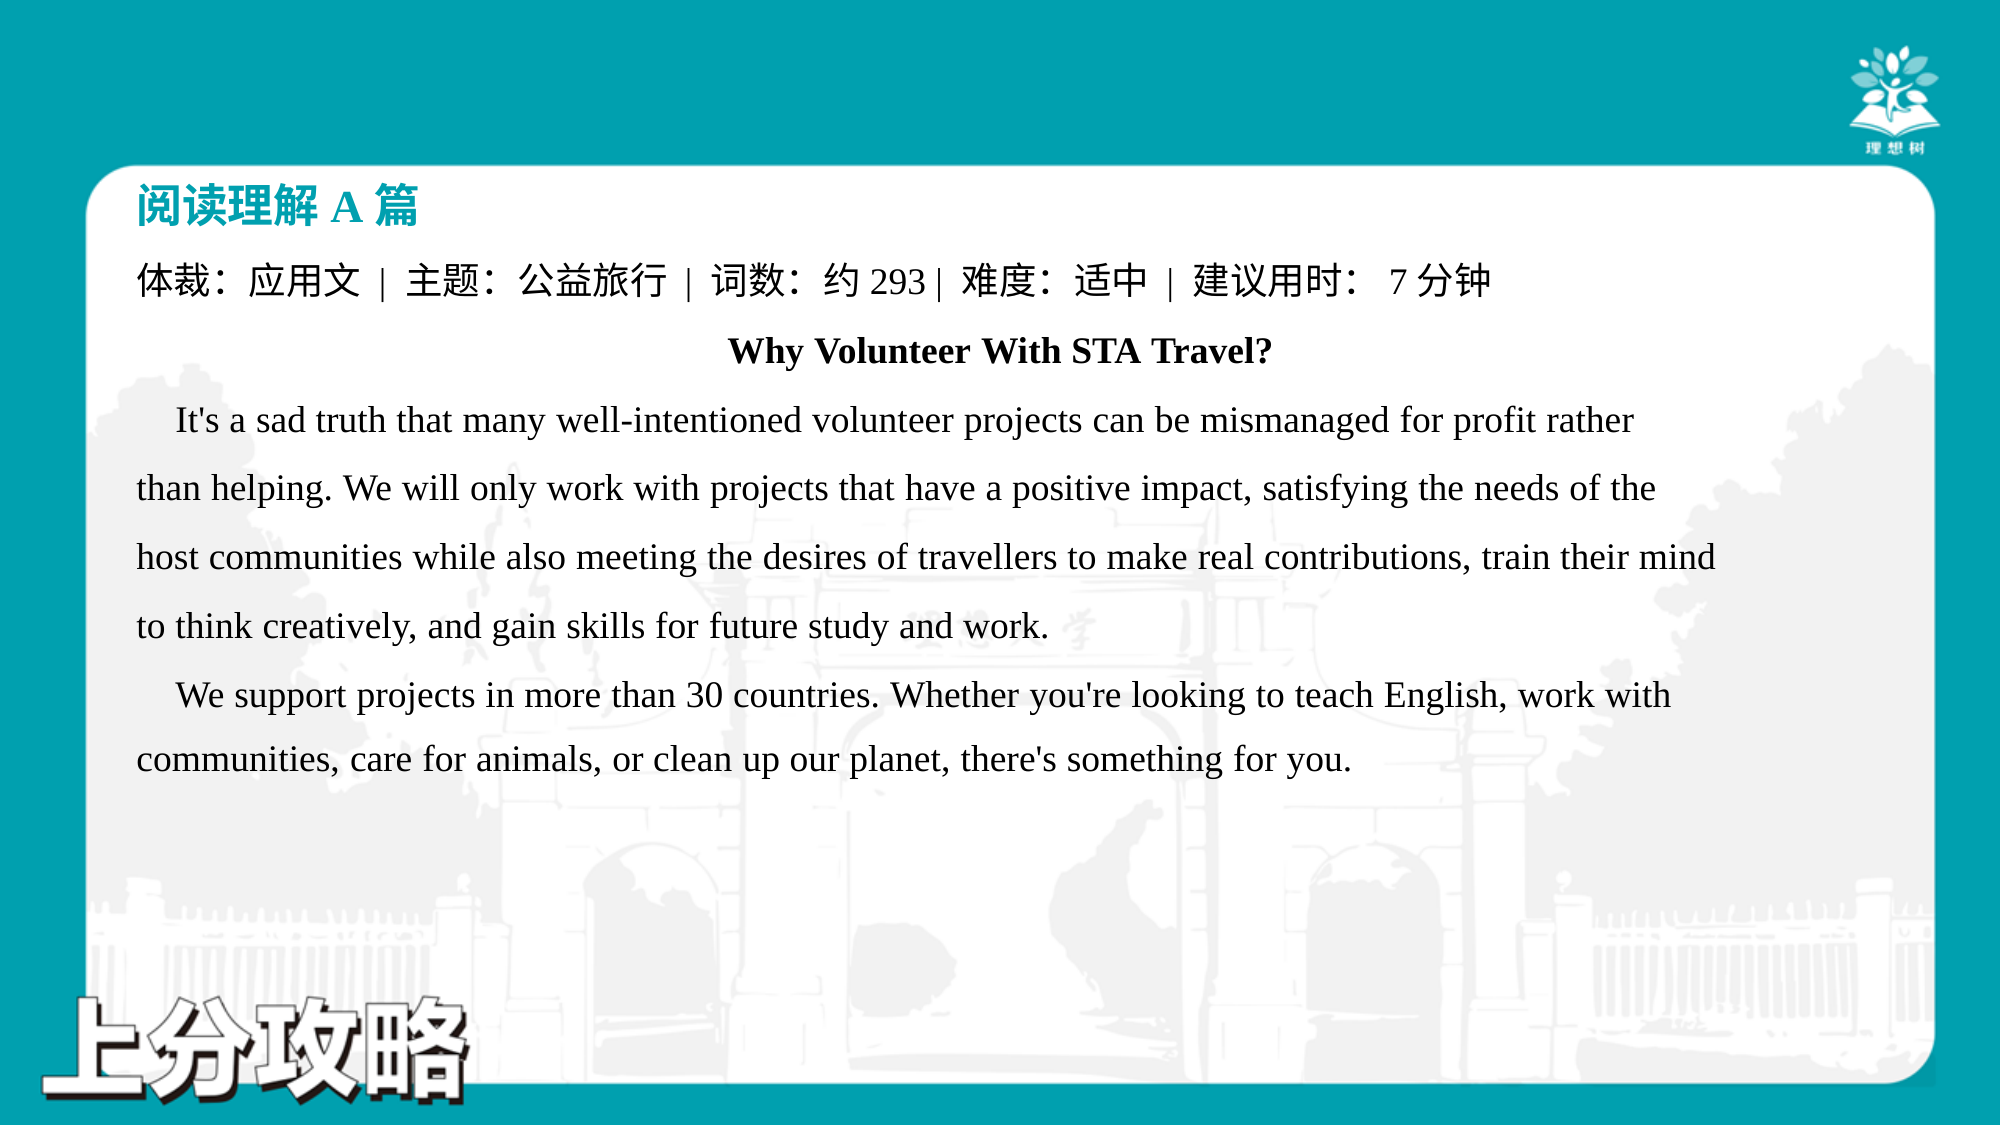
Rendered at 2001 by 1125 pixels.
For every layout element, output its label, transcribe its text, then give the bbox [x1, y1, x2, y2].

text_box 阅读理解A篇 [136, 176, 1865, 232]
text_box 体裁：应用文 | 主题：公益旅行 | 词数：约293 | 难度：适中 | 建议用时：7分钟 Why Volunteer With STA Travel? It's a sad truth that many well-intentioned volunteer projects can be mismanaged for profit rather than helping. We will only work with projects that have a positive impact, satisfying the needs of the host communities while also meeting the desires of travellers to make real contributions, train their mind to think creatively, and gain skills for future study and work. We support projects in more than 30 countries. Whether you're looking to teach English, work with communities, care for animals, or clean up our planet, there's something for you. [136, 233, 1865, 773]
picture [0, 0, 2000, 1125]
